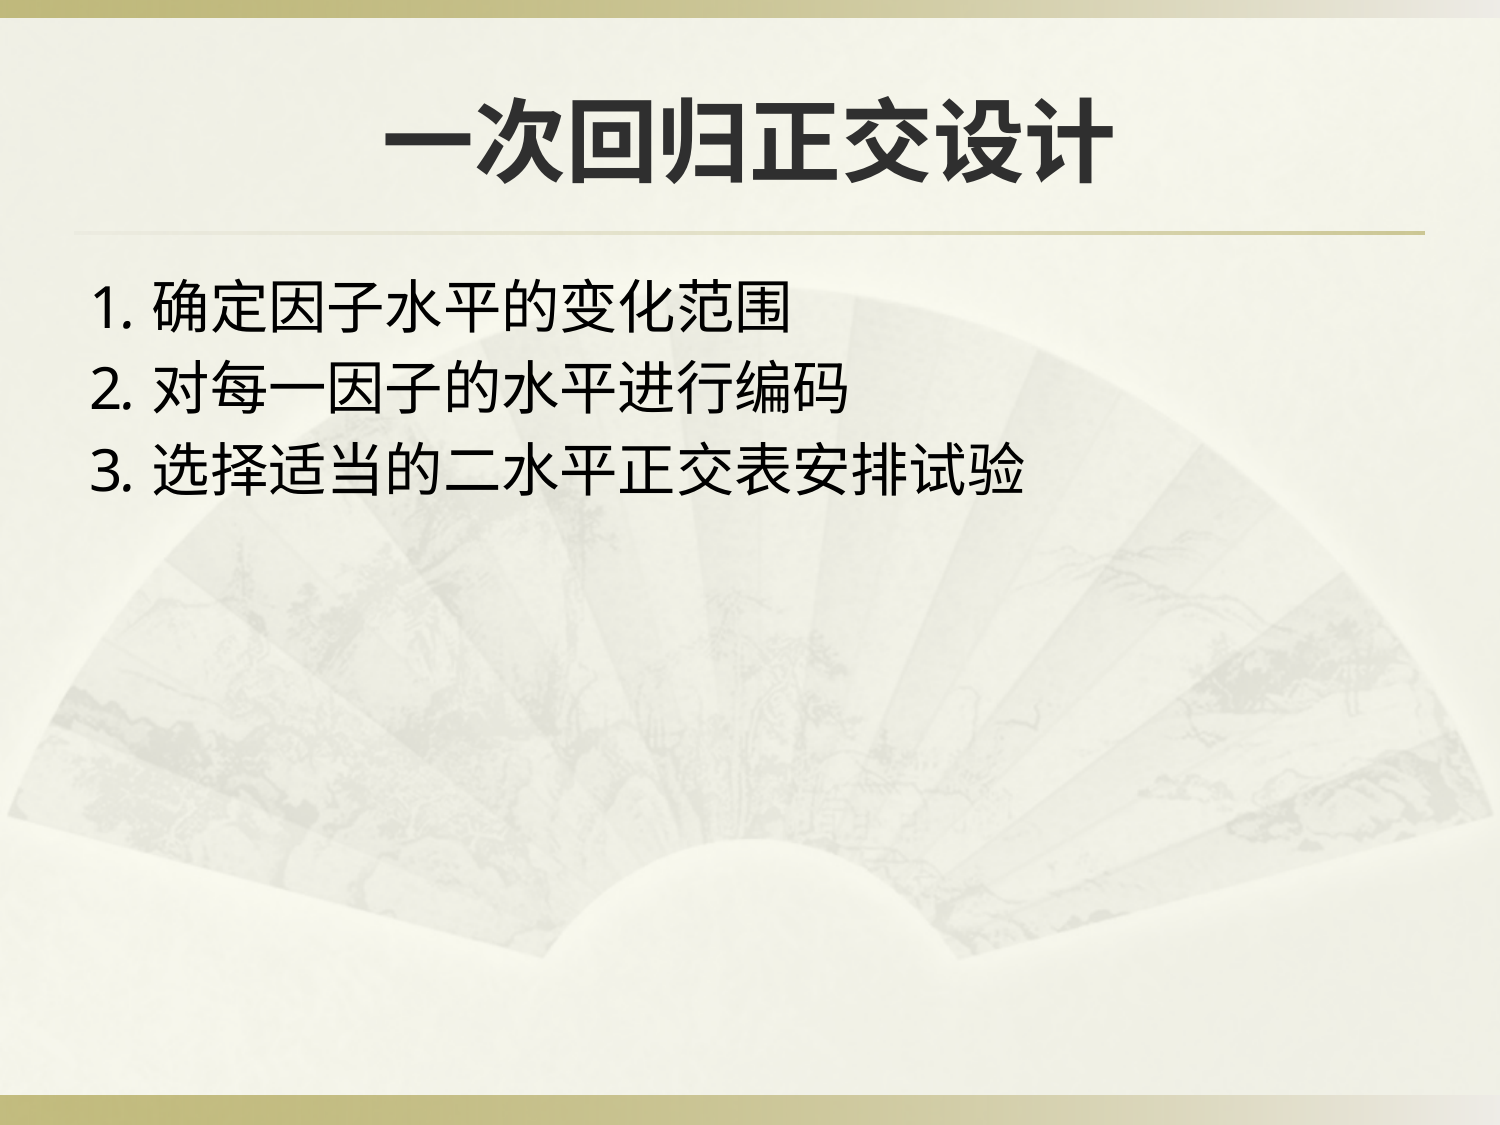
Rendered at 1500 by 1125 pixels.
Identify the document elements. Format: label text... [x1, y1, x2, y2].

list 1.确定因子水平的变化范围 2.对每一因子的水平进行编码 3.选择适当的二水平正交表安排试验 [75, 262, 1425, 1032]
title 一次回归正交设计 [75, 45, 1425, 233]
